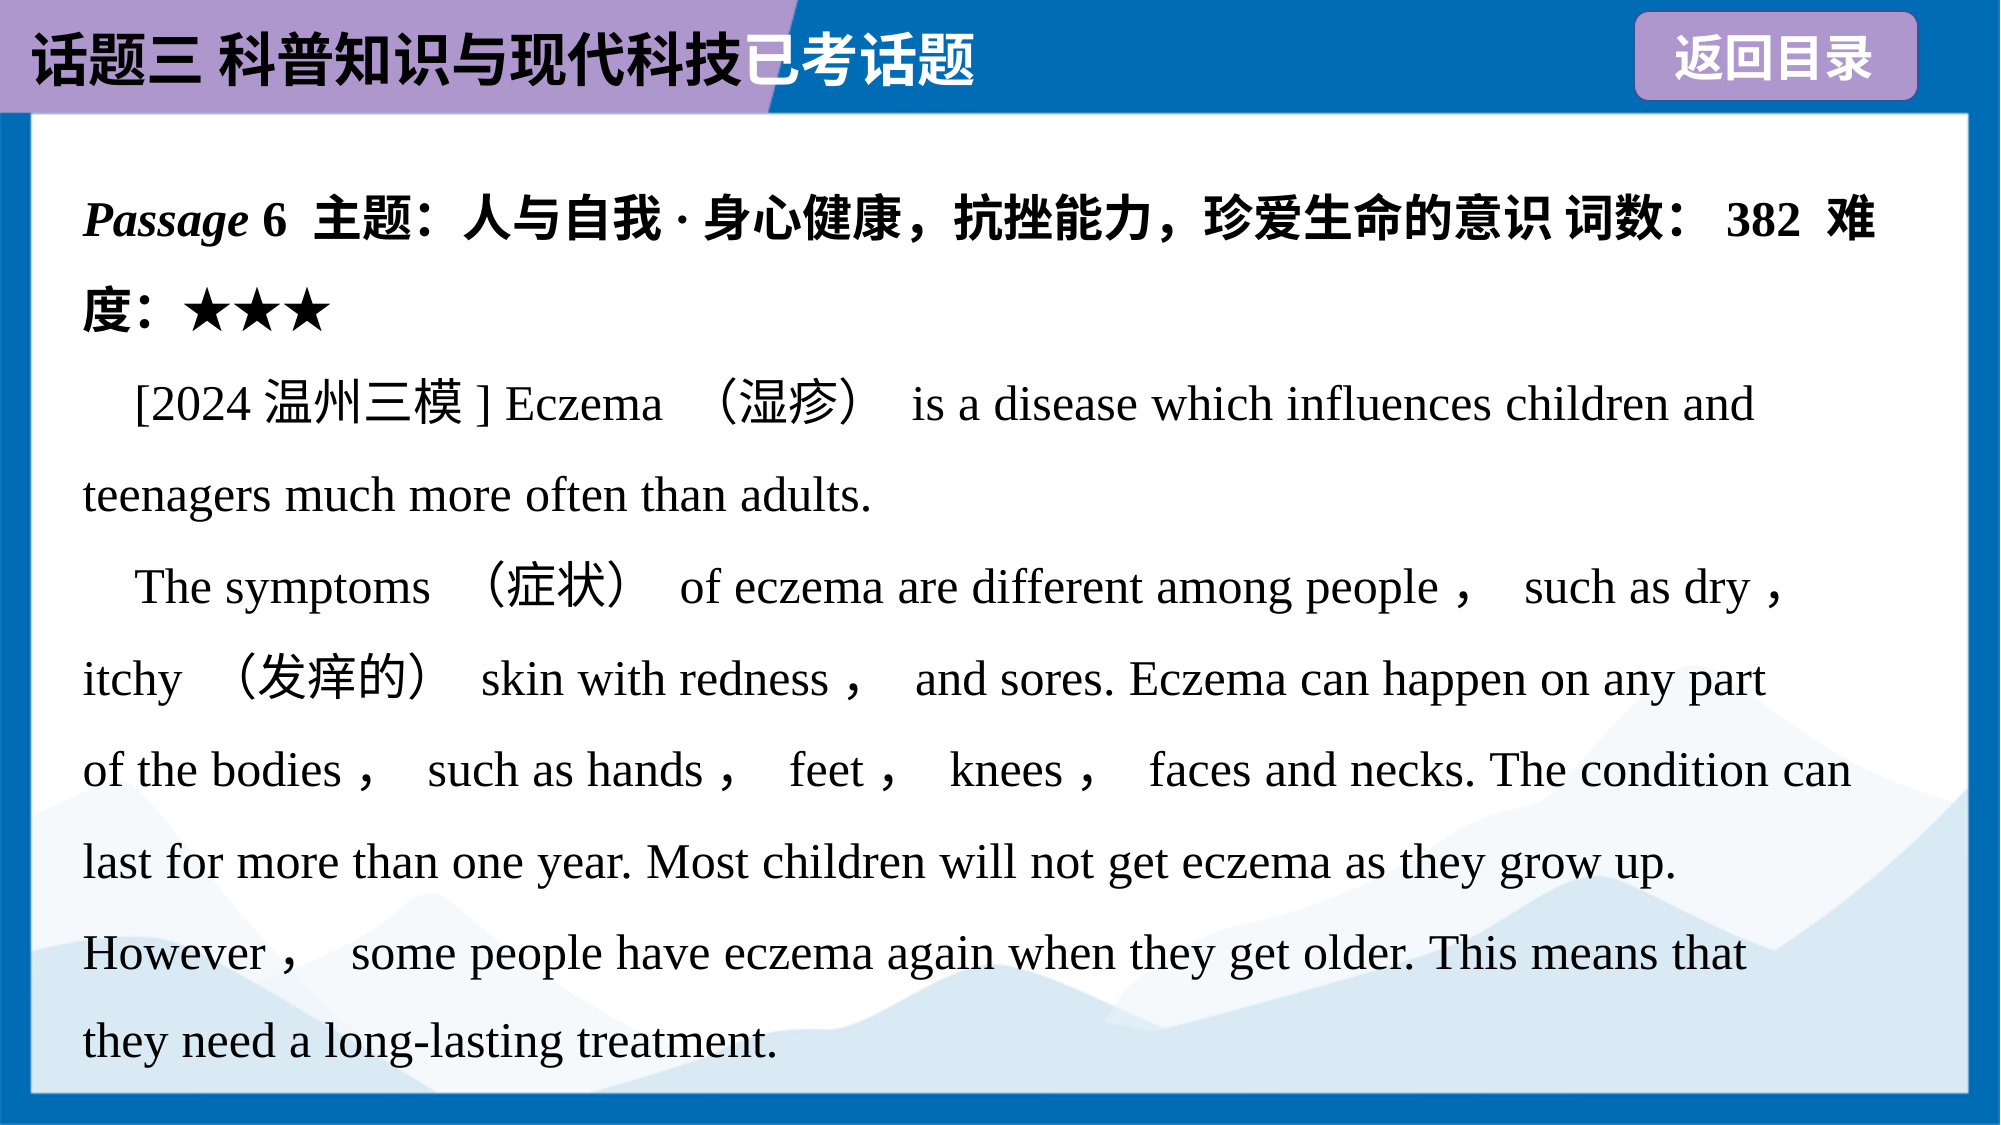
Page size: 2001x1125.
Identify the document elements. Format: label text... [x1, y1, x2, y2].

picture [0, 0, 2000, 1125]
text_box Passage 6 主题：人与自我·身心健康，抗挫能力，珍爱生命的意识 词数：382 难 度：★★★ [2024温州三模] Eczema （湿疹） is a disease which influences children and teenagers much more often than adults. The symptoms （症状） of eczema are different among people， such as dry， itchy （发痒的） skin with redness， and sores. Eczema can happen on any part of the bodies， such as hands， feet， knees， faces and necks. The condition can last for more than one year. Most children will not get eczema as they grow up. However， some people have eczema again when they get older. This means that they need a long-lasting treatment. [82, 154, 1917, 1058]
